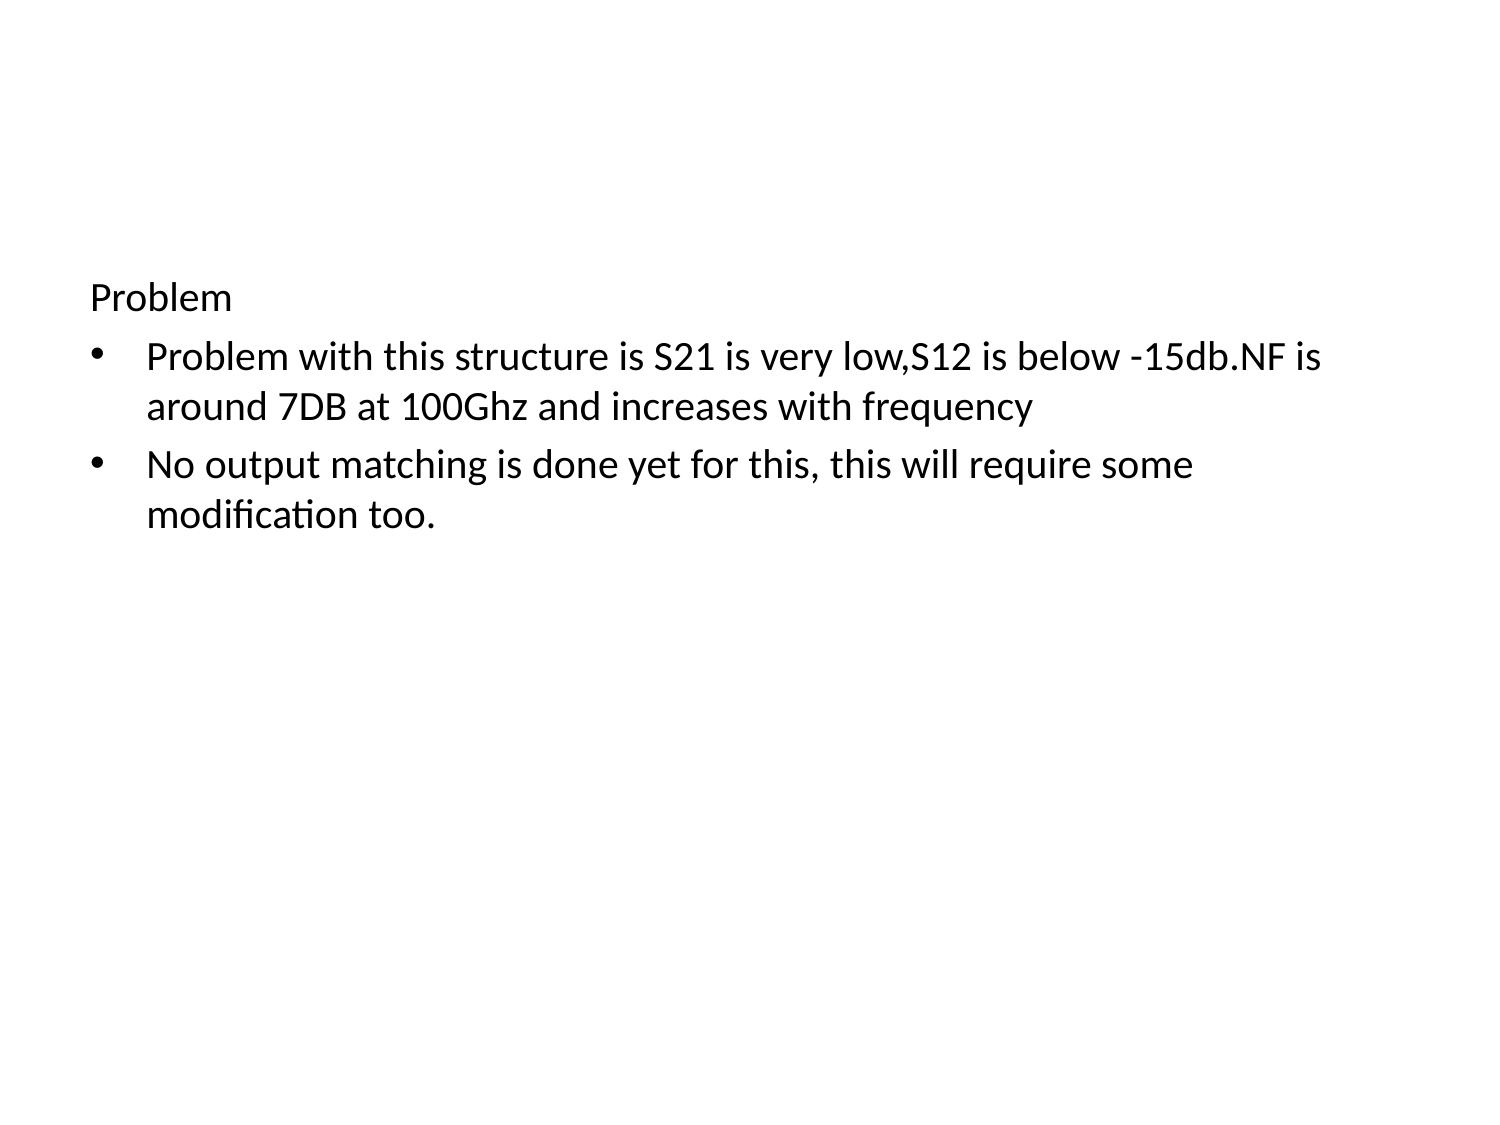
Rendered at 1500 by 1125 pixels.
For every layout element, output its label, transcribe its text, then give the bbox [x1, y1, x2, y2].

list Problem Problem with this structure is S21 is very low,S12 is below -15db.NF is around 7DB at 100Ghz and increases with frequency No output matching is done yet for this, this will require some modification too. [75, 262, 1425, 1005]
